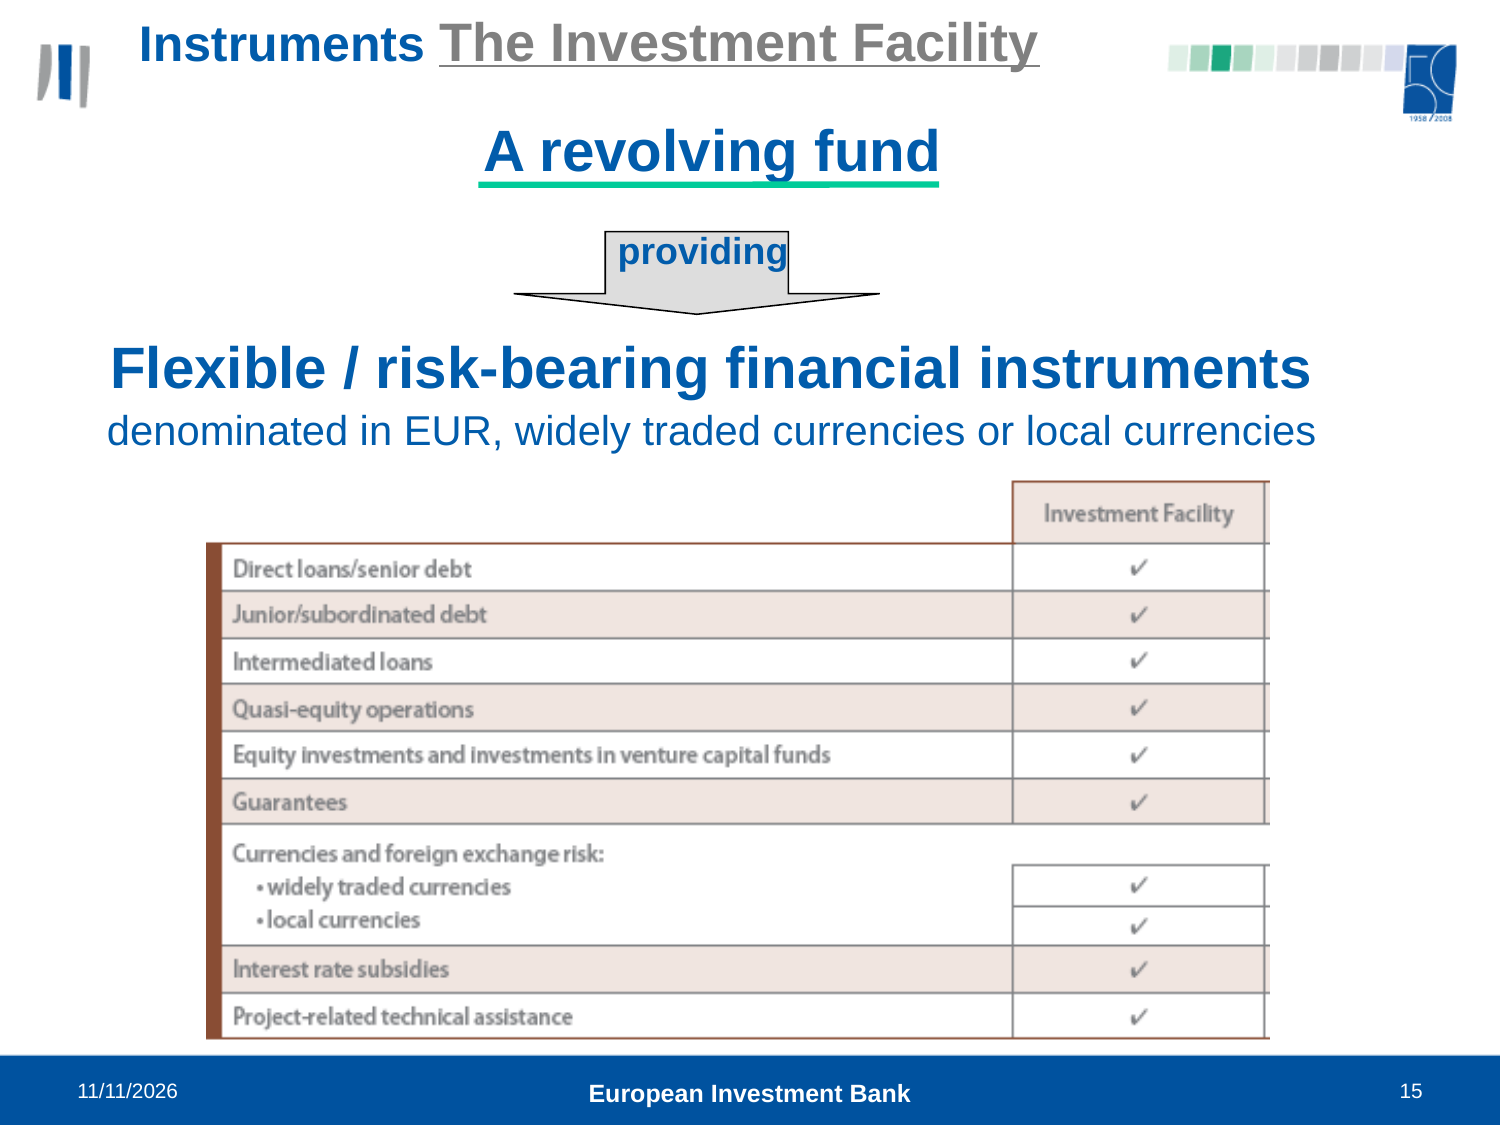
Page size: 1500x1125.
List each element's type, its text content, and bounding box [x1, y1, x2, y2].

footer European Investment Bank [229, 1070, 1271, 1125]
picture [0, 0, 123, 113]
text_box A revolving fund providing Flexible / risk-bearing financial instruments denominated in EUR, widely traded currencies or local currencies [0, 113, 1500, 462]
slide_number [62, 1070, 226, 1125]
title Instruments The Investment Facility [123, 0, 1306, 113]
picture [0, 444, 1500, 1125]
slide_number 15 [1274, 1070, 1438, 1125]
picture [1306, 0, 1500, 113]
